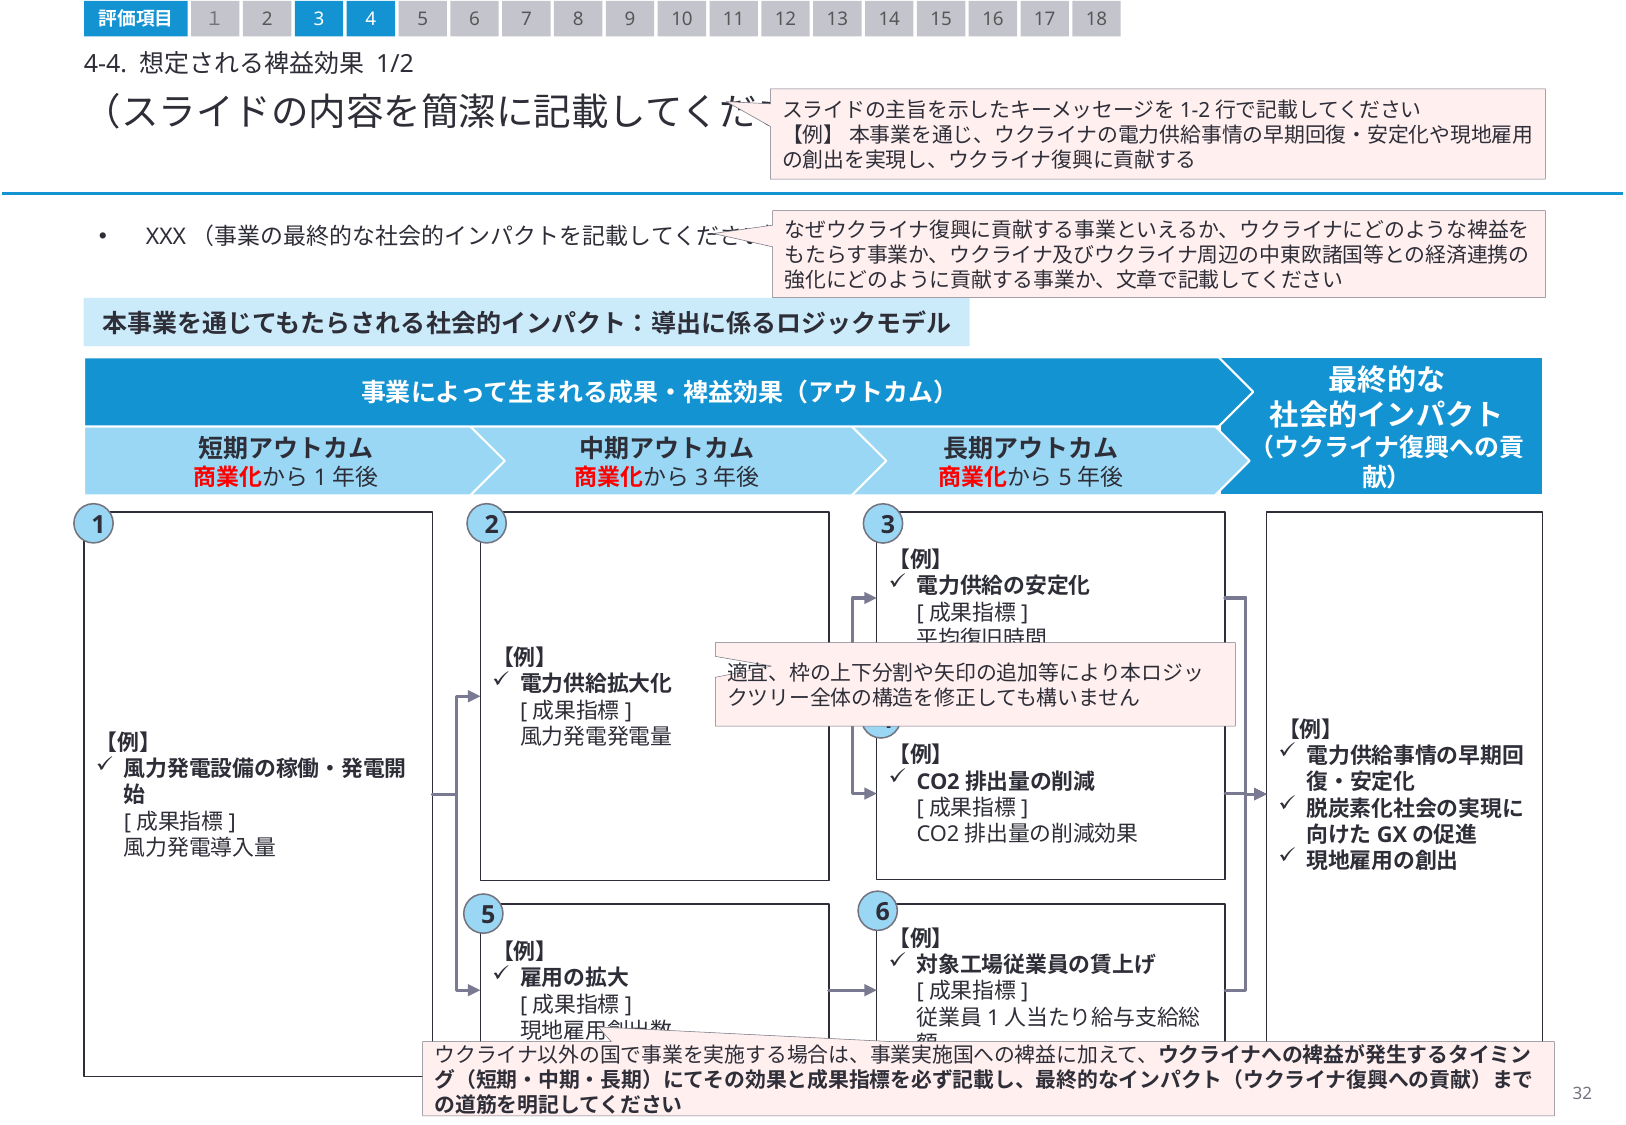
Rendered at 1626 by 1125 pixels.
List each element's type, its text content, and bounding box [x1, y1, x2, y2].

text_box なぜウクライナ復興に貢献する事業といえるか、ウクライナにどのような裨益をもたらす事業か、ウクライナ及びウクライナ周辺の中東欧諸国等との経済連携の強化にどのように貢献する事業か、文章で記載してください [712, 209, 1547, 299]
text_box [432, 695, 481, 793]
text_box 【例】 CO2排出量の削減 [成果指標] CO2排出量の削減効果 [876, 727, 1224, 881]
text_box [432, 793, 481, 991]
text_box 6 [857, 890, 899, 932]
text_box 適宜、枠の上下分割や矢印の追加等により本ロジックツリー全体の構造を修正しても構いません [877, 641, 1224, 727]
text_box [1224, 597, 1267, 793]
text_box 中期アウトカム 商業化から3年後 [471, 428, 887, 497]
list 4-4. 想定される裨益効果 1/2 [84, 40, 1543, 82]
text_box 3 [862, 502, 904, 544]
text_box XXX（事業の最終的な社会的インパクトを記載してください） [83, 213, 771, 297]
text_box 2 [466, 502, 508, 544]
text_box 短期アウトカム 商業化から1年後 [83, 428, 506, 497]
list （スライドの内容を簡潔に記載してください） [84, 83, 1543, 183]
text_box 【例】 電力供給の安定化 [成果指標] 平均復旧時間 [876, 511, 1226, 641]
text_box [1224, 795, 1267, 991]
text_box 4 [877, 727, 900, 739]
text_box 事業によって生まれる成果・裨益効果（アウトカム） [83, 356, 1254, 428]
text_box 【例】 雇用の拡大 [成果指標] 現地雇用創出数 [479, 903, 830, 1040]
text_box ウクライナ以外の国で事業を実施する場合は、事業実施国への裨益に加えて、ウクライナへの裨益が発生するタイミング（短期・中期・長期）にてその効果と成果指標を必ず記載し、最終的なインパクト（ウクライナ復興への貢献）までの道筋を明記してください [421, 1026, 1556, 1117]
text_box スライドの主旨を示したキーメッセージを1-2行で記載してください 【例】 本事業を通じ、ウクライナの電力供給事情の早期回復・安定化や現地雇用の創出を実現し、ウクライナ復興に貢献する [725, 87, 1547, 180]
text_box 適宜、枠の上下分割や矢印の追加等により本ロジックツリー全体の構造を修正しても構いません [714, 641, 828, 727]
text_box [828, 597, 877, 695]
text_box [83, 0, 1122, 37]
text_box 【例】 電力供給拡大化 [成果指標] 風力発電発電量 [479, 511, 830, 882]
text_box 長期アウトカム 商業化から5年後 [853, 428, 1251, 497]
text_box 最終的な 社会的インパクト （ウクライナ復興への貢献） [1219, 357, 1543, 496]
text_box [828, 695, 877, 794]
text_box 【例】 風力発電設備の稼働・発電開始 [成果指標] 風力発電導入量 [83, 511, 433, 1077]
text_box 【例】 対象工場従業員の賃上げ [成果指標] 従業員1人当たり給与支給総額 [876, 903, 1226, 1040]
text_box 1 [72, 502, 115, 544]
text_box 5 [481, 893, 504, 935]
text_box 本事業を通じてもたらされる社会的インパクト：導出に係るロジックモデル [83, 297, 970, 347]
text_box 【例】 電力供給事情の早期回復・安定化 脱炭素化社会の実現に向けたGXの促進 現地雇用の創出 [1266, 511, 1543, 1040]
